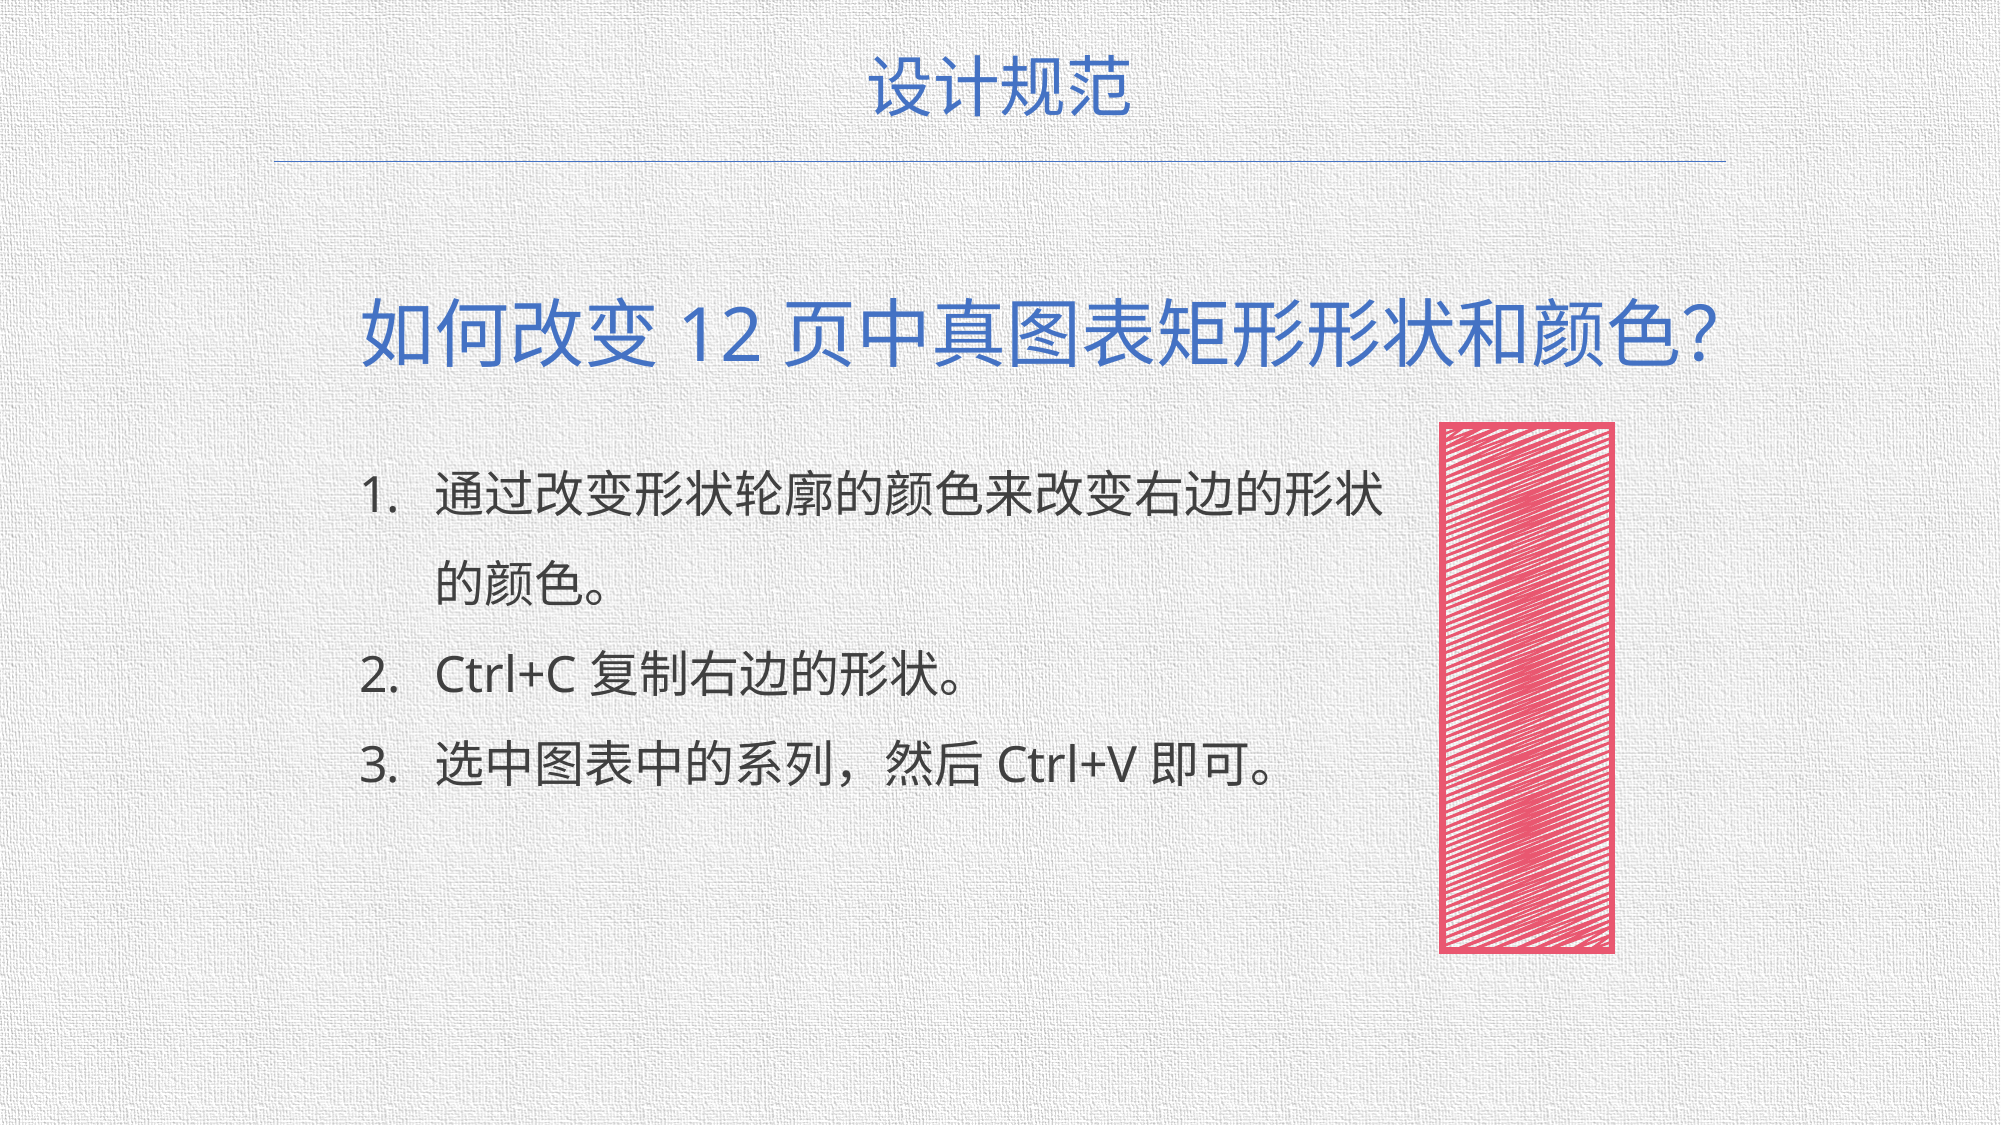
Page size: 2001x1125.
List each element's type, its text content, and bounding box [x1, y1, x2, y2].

text_box 通过改变形状轮廓的颜色来改变右边的形状的颜色。 Ctrl+C复制右边的形状。 选中图表中的系列，然后Ctrl+V即可。 [344, 425, 1442, 801]
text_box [1442, 425, 1613, 951]
picture [0, 0, 2001, 1125]
text_box 如何改变12页中真图表矩形形状和颜色？ [344, 279, 1849, 385]
text_box 设计规范 [525, 37, 1475, 133]
